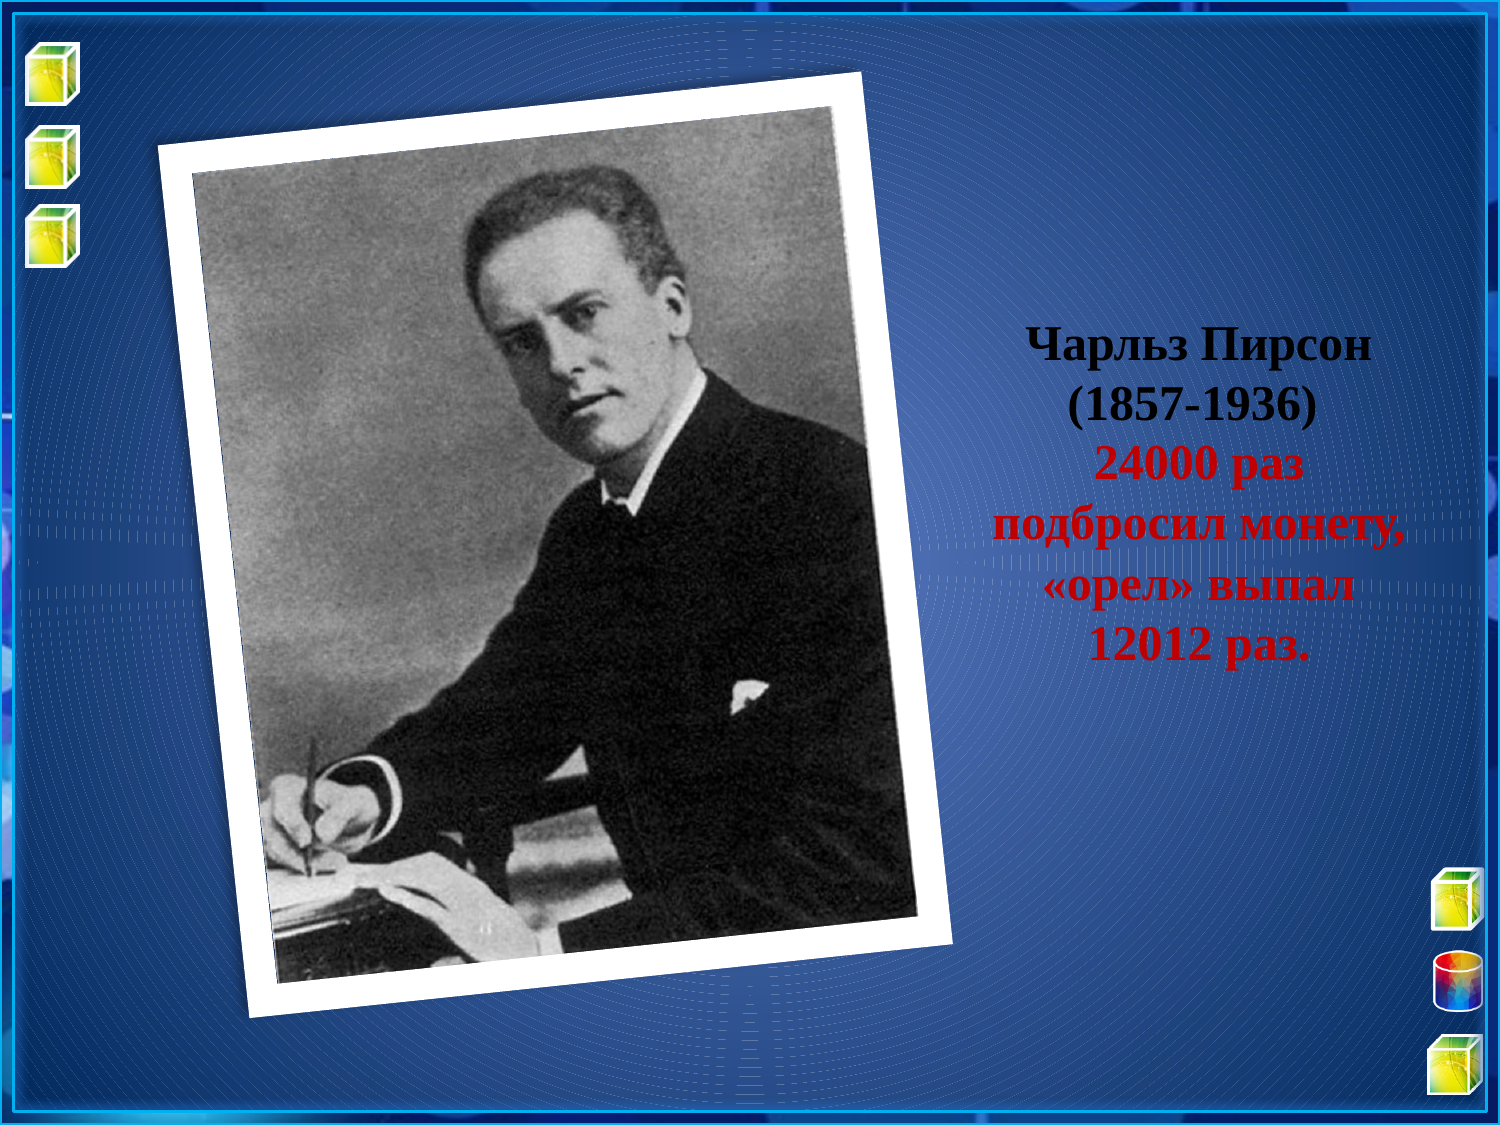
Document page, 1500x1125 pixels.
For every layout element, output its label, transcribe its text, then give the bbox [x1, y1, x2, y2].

text_box Чарльз Пирсон (1857-1936) 24000 раз подбросил монету, «орел» выпал 12012 раз. [974, 302, 1424, 678]
picture [3, 3, 1497, 1122]
